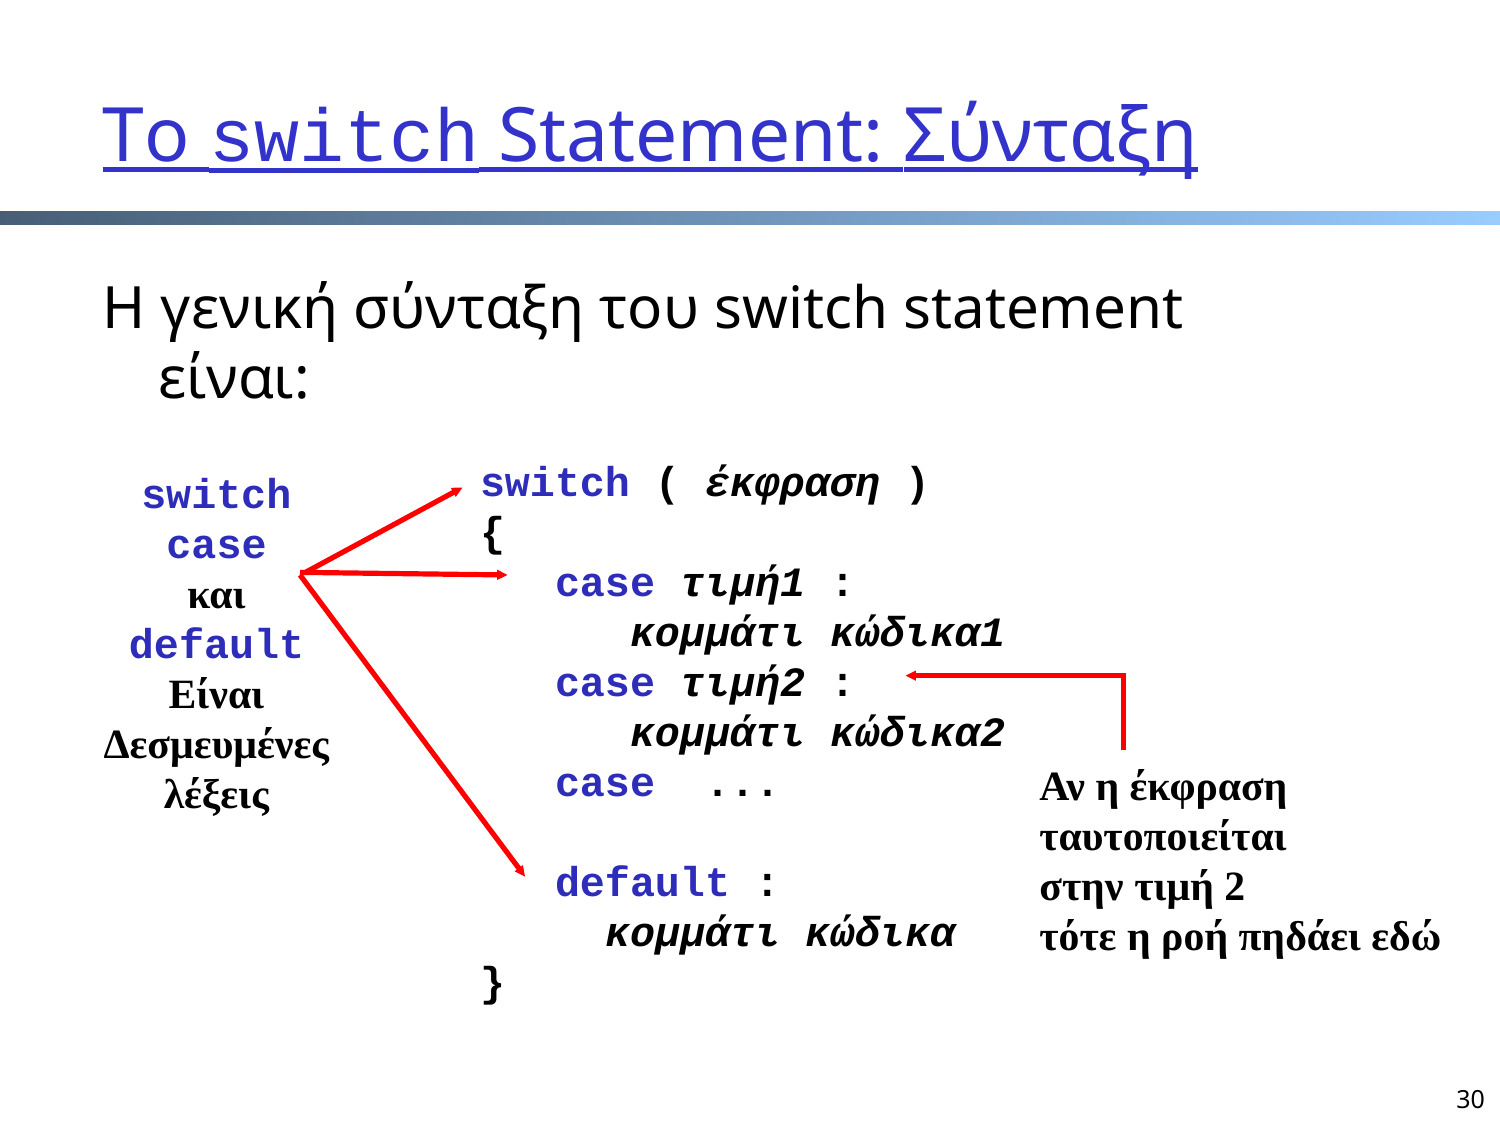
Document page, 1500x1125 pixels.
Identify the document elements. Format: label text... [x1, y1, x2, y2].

list Η γενική σύνταξη του switch statement είναι: [87, 262, 1363, 400]
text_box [905, 675, 1459, 968]
slide_number 30 [1150, 1049, 1500, 1125]
text_box switch ( έκφραση ) { case τιμή1 : κομμάτι κώδικα1 case τιμή2 : κομμάτι κώδικα2 case ... default : κομμάτι κώδικα } [465, 447, 1021, 1013]
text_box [87, 457, 526, 877]
title Tο switch Statement: Σύνταξη [87, 37, 1363, 225]
